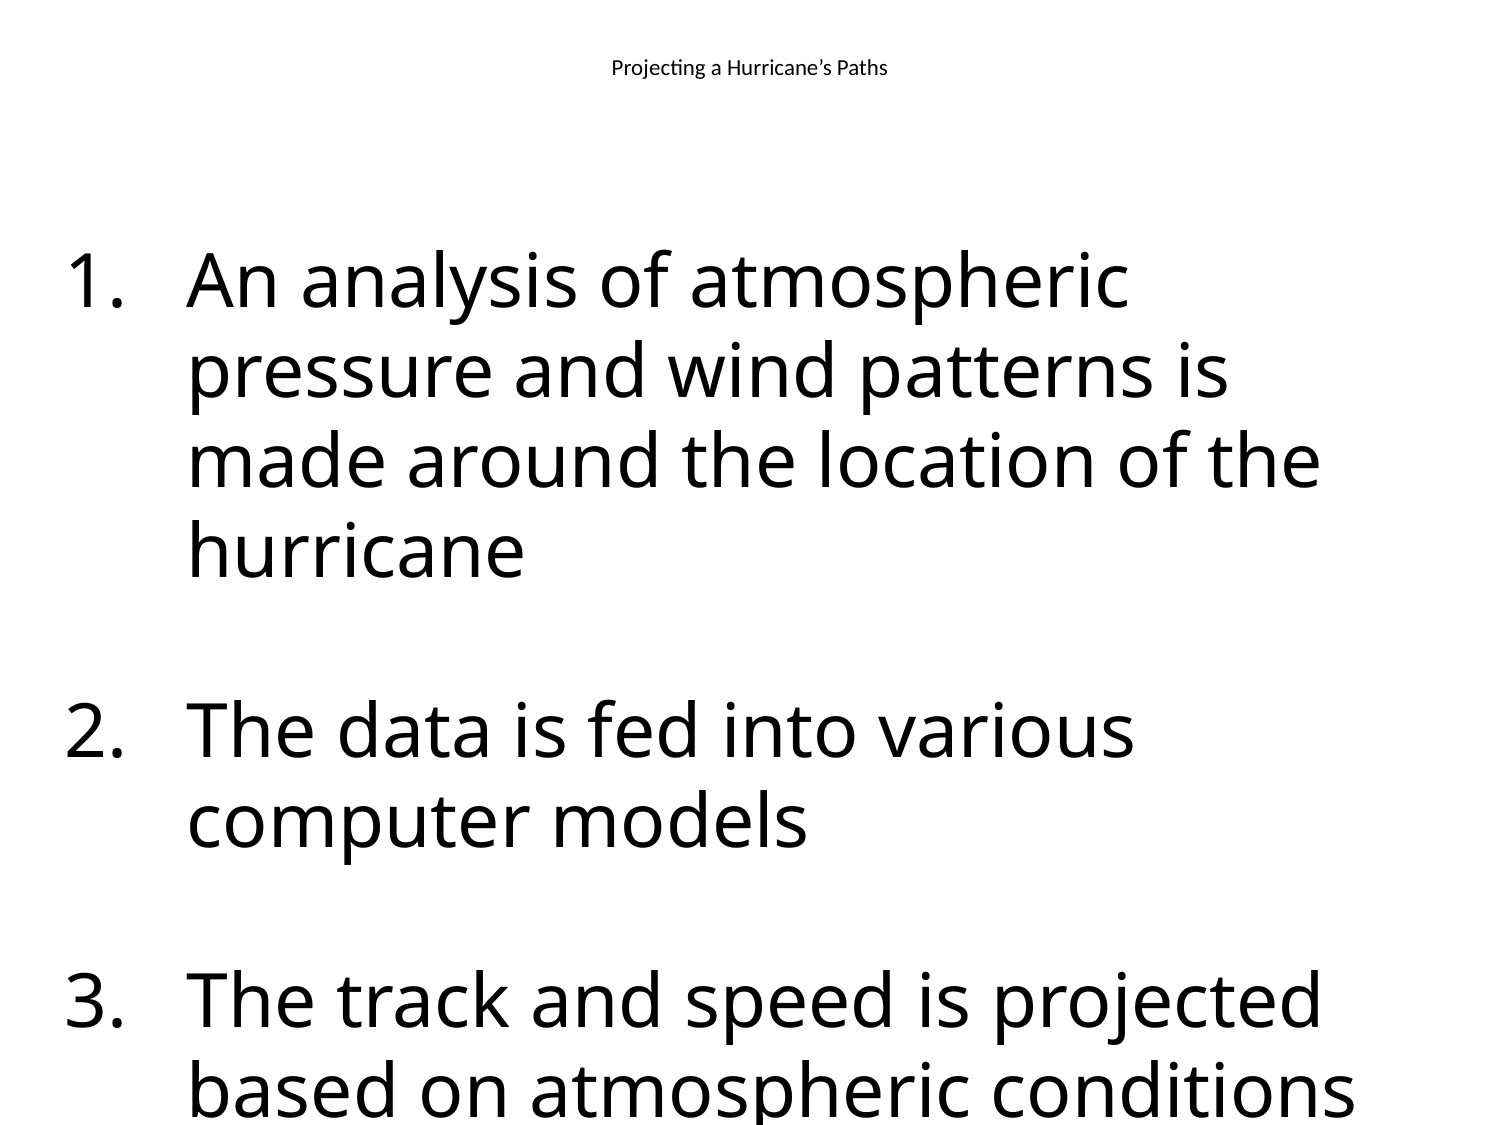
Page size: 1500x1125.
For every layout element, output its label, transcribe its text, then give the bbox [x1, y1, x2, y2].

text_box An analysis of atmospheric pressure and wind patterns is made around the location of the hurricane The data is fed into various computer models The track and speed is projected based on atmospheric conditions [49, 224, 1463, 1125]
title Projecting a Hurricane’s Paths [75, 45, 1425, 88]
